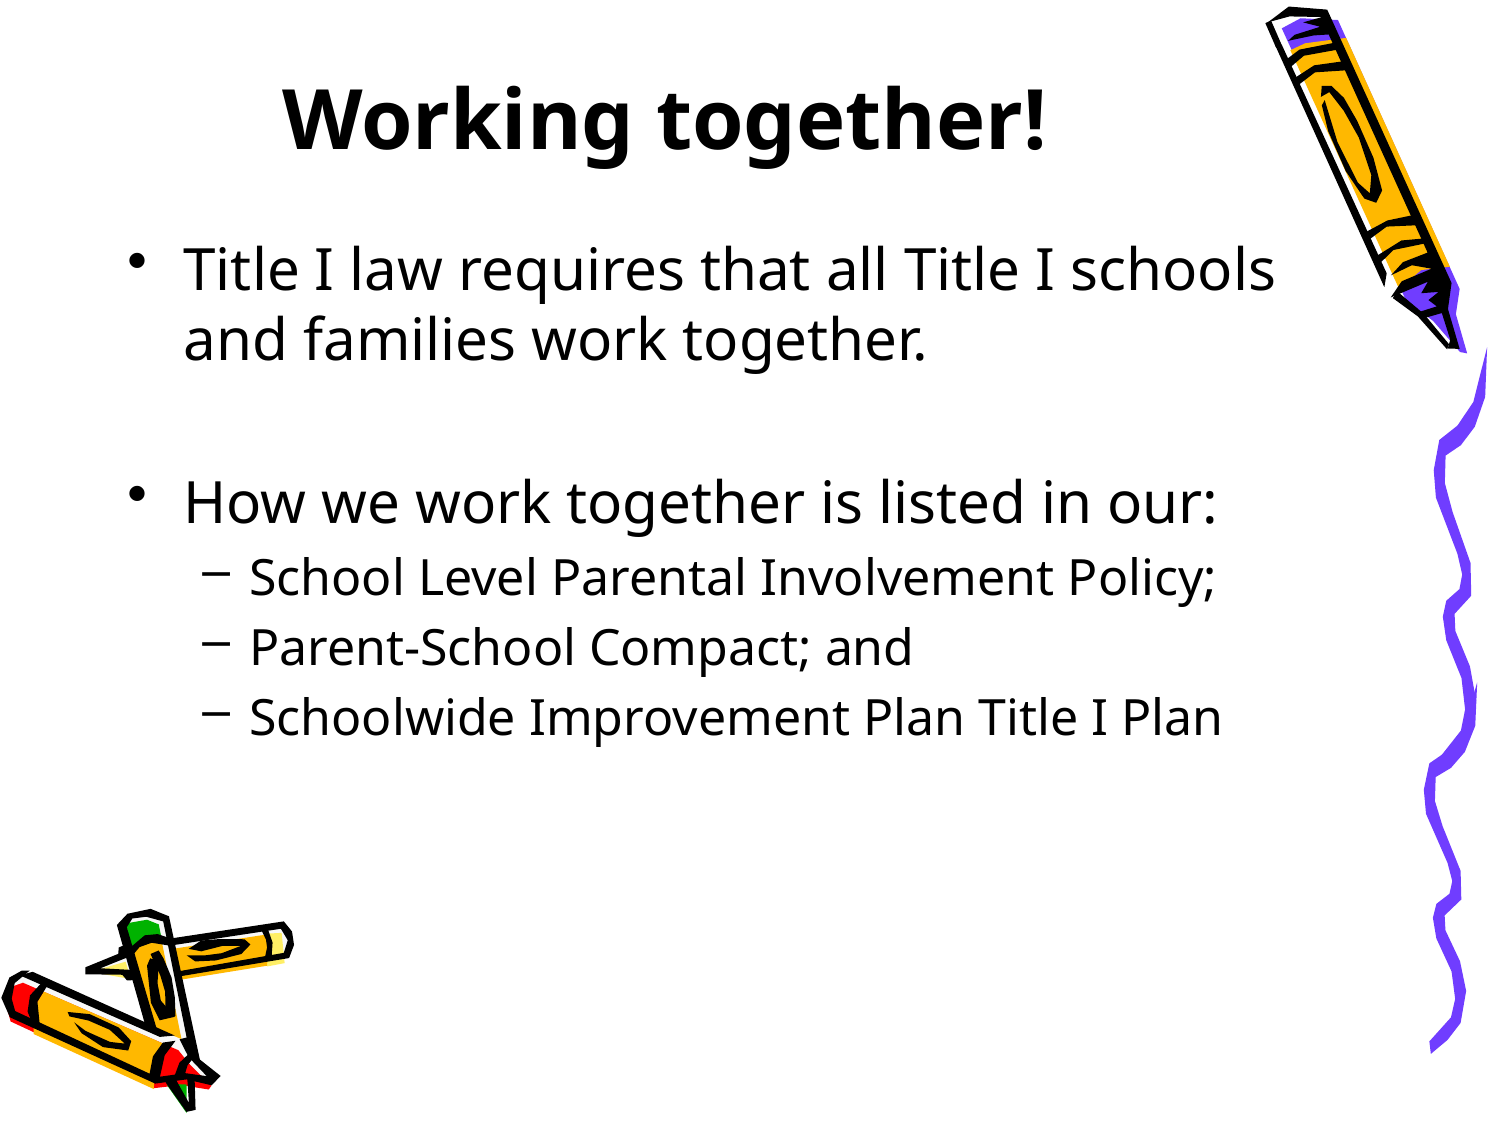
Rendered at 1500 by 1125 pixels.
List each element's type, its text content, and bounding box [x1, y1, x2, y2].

text_box Working together! [112, 58, 1240, 196]
text_box Title I law requires that all Title I schools and families work together. How we work together is listed in our: School Level Parental Involvement Policy; Parent-School Compact; and Schoolwide Improvement Plan Title I Plan [112, 224, 1375, 825]
